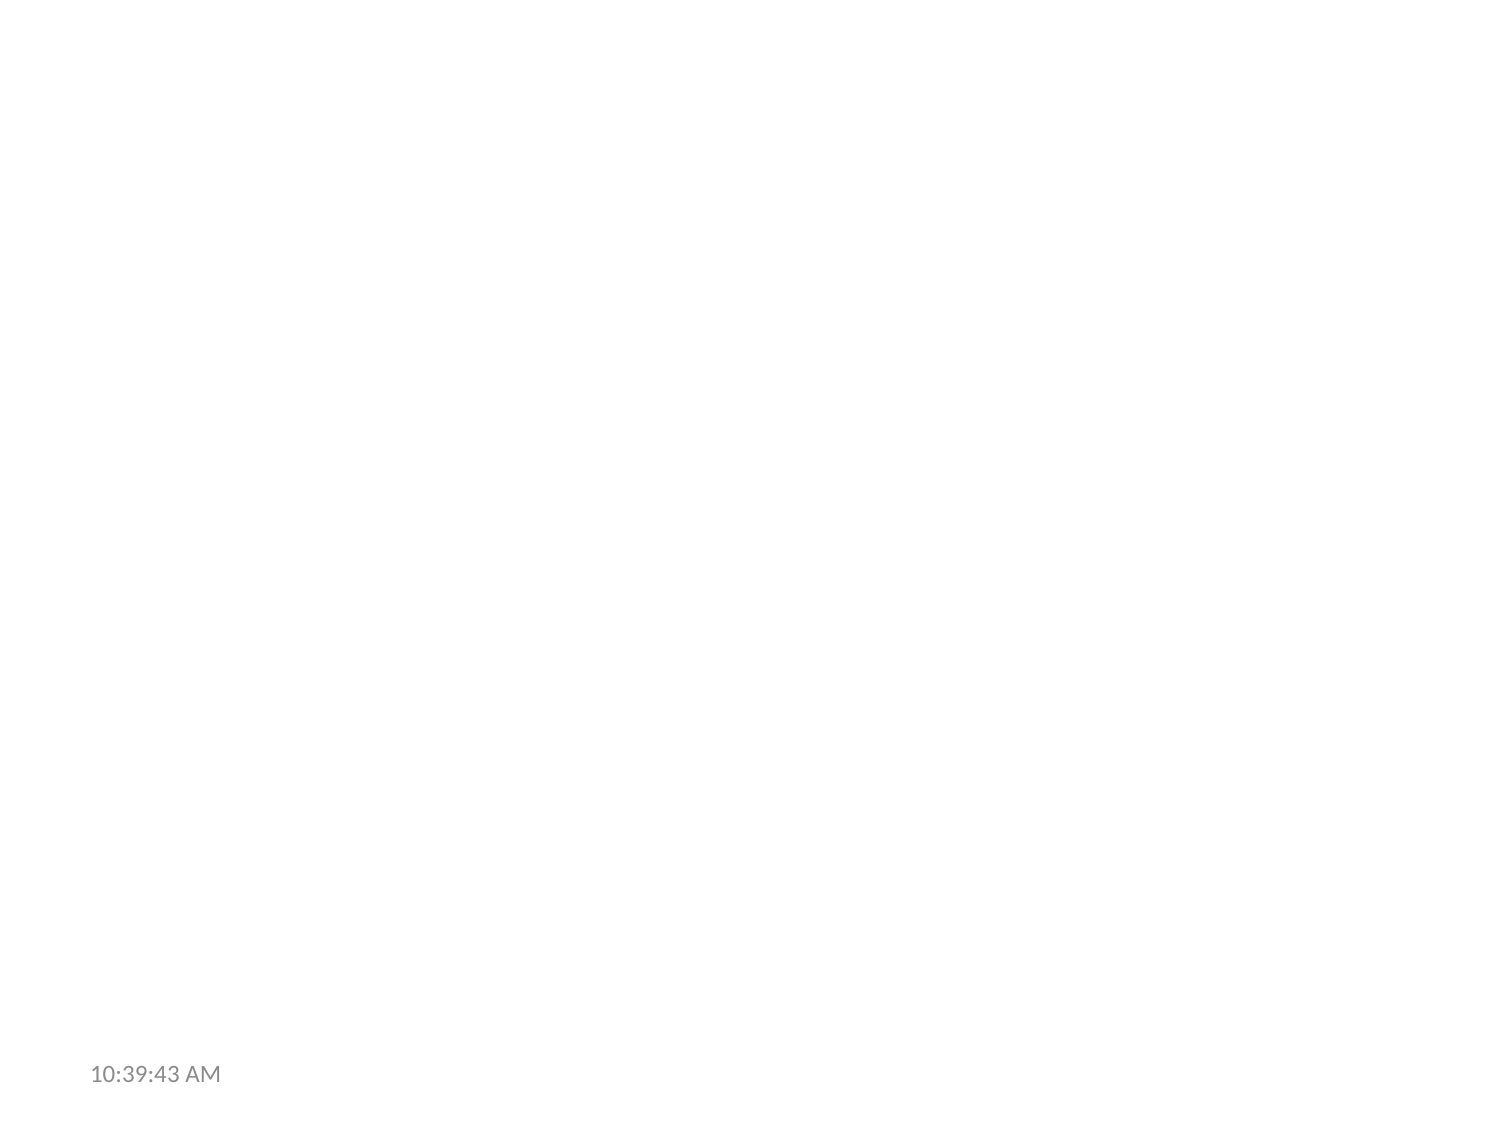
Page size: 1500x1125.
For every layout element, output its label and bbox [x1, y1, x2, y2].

slide_number [75, 1042, 425, 1103]
